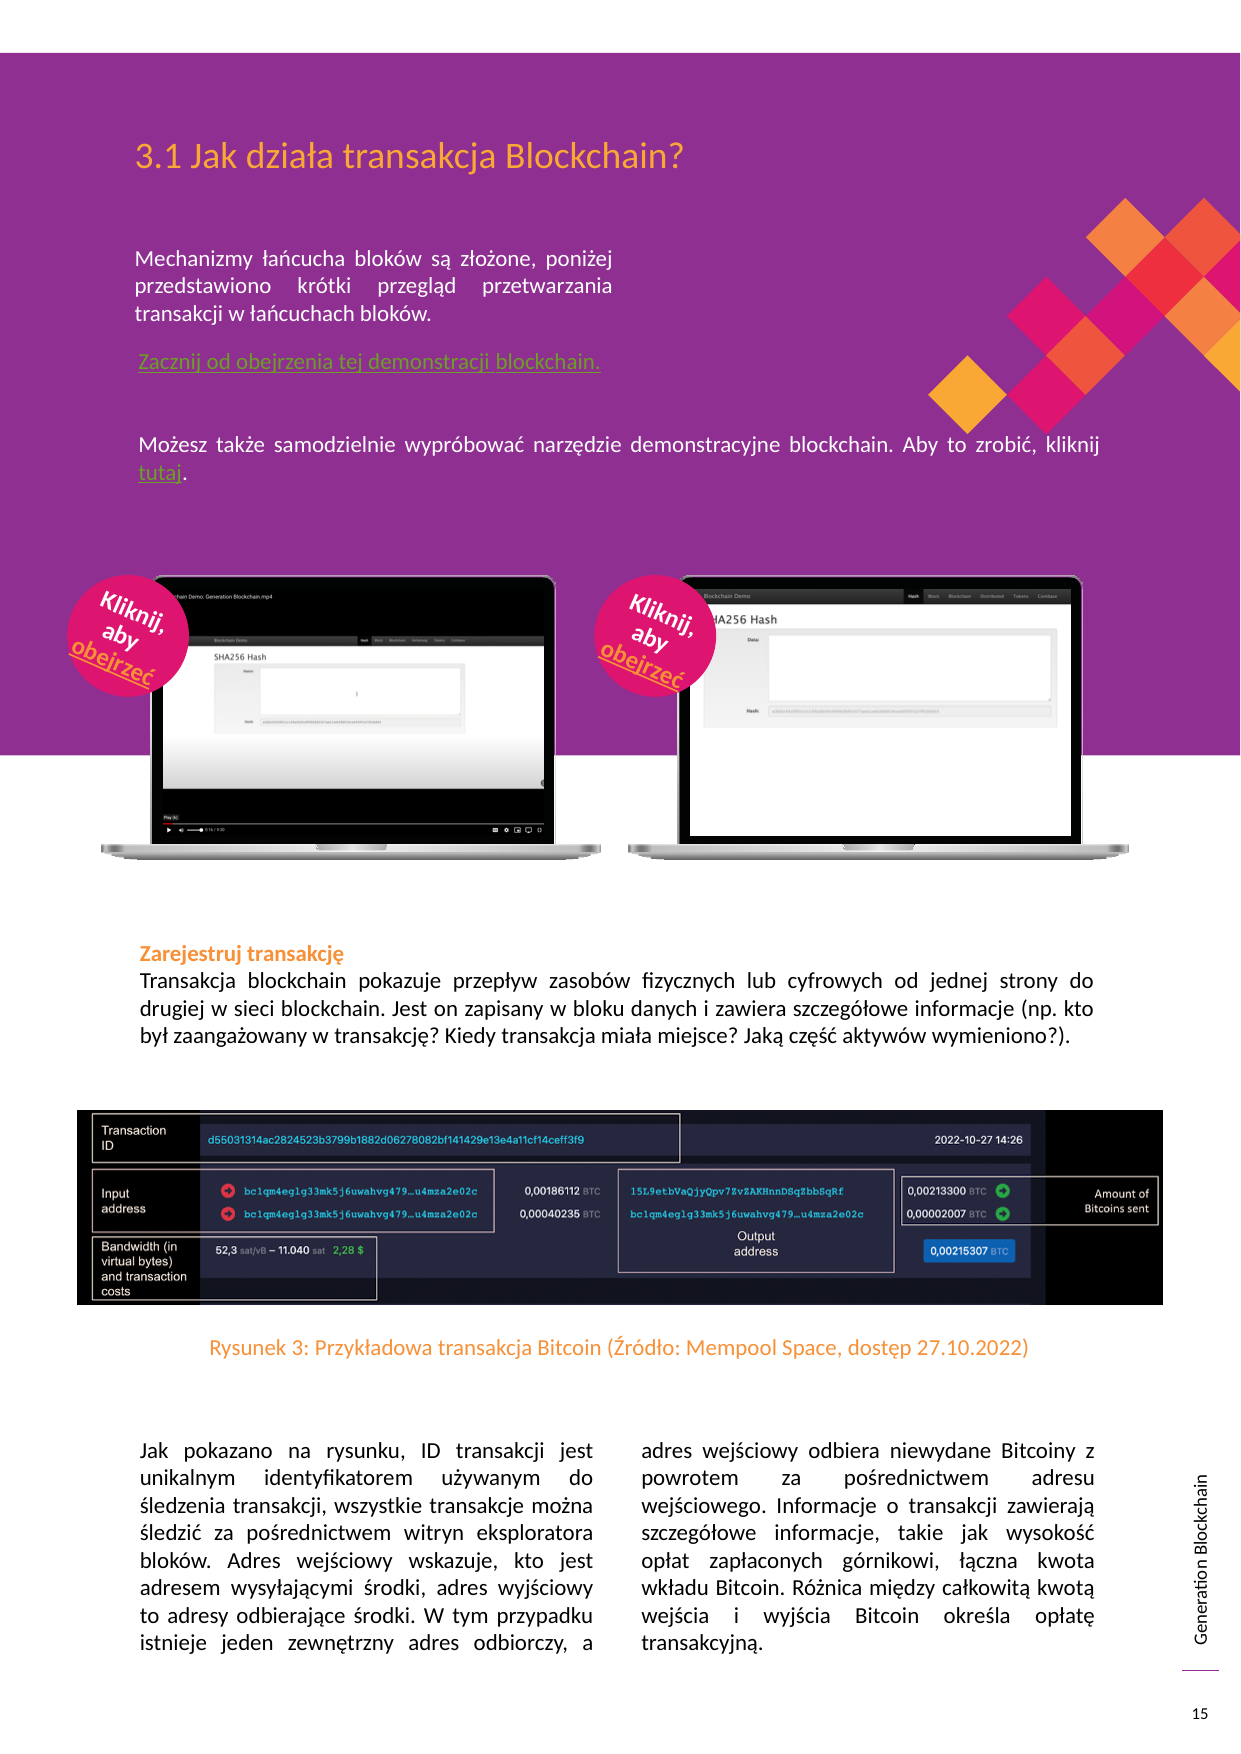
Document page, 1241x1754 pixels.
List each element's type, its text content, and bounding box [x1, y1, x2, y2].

picture [77, 1110, 1163, 1307]
slide_number 15 [1169, 1674, 1231, 1751]
list Mechanizmy łańcucha bloków są złożone, poniżej przedstawiono krótki przegląd przetwarzania transakcji w łańcuchach bloków. [119, 236, 629, 314]
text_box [101, 575, 601, 860]
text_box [939, 197, 1241, 435]
text_box Zarejestruj transakcję Transakcja blockchain pokazuje przepływ zasobów fizycznych lub cyfrowych od jednej strony do drugiej w sieci blockchain. Jest on zapisany w bloku danych i zawiera szczegółowe informacje (np. kto był zaangażowany w transakcję? Kiedy transakcja miała miejsce? Jaką część aktywów wymieniono?). [124, 931, 1111, 1098]
text_box Jak pokazano na rysunku, ID transakcji jest unikalnym identyfikatorem używanym do śledzenia transakcji, wszystkie transakcje można śledzić za pośrednictwem witryn eksploratora bloków. Adres wejściowy wskazuje, kto jest adresem wysyłającymi środki, adres wyjściowy to adresy odbierające środki. W tym przypadku istnieje jeden zewnętrzny adres odbiorczy, a adres wejściowy odbiera niewydane Bitcoiny z powrotem za pośrednictwem adresu wejściowego. Informacje o transakcji zawierają szczegółowe informacje, takie jak wysokość opłat zapłaconych górnikowi, łączna kwota wkładu Bitcoin. Różnica między całkowitą kwotą wejścia i wyjścia Bitcoin określa opłatę transakcyjną. [124, 1428, 1111, 1595]
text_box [628, 575, 1129, 860]
picture [163, 589, 544, 836]
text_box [589, 574, 725, 697]
text_box Zacznij od obejrzenia tej demonstracji blockchain. Możesz także samodzielnie wypróbować narzędzie demonstracyjne blockchain. Aby to zrobić, kliknij tutaj. [123, 312, 1117, 575]
text_box Rysunek 3: Przykładowa transakcja Bitcoin (Źródło: Mempool Space, dostęp 27.10.2022) [124, 1325, 1116, 1368]
text_box 3.1 Jak działa transakcja Blockchain? [119, 123, 1113, 201]
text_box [60, 574, 196, 697]
picture [690, 589, 1071, 836]
